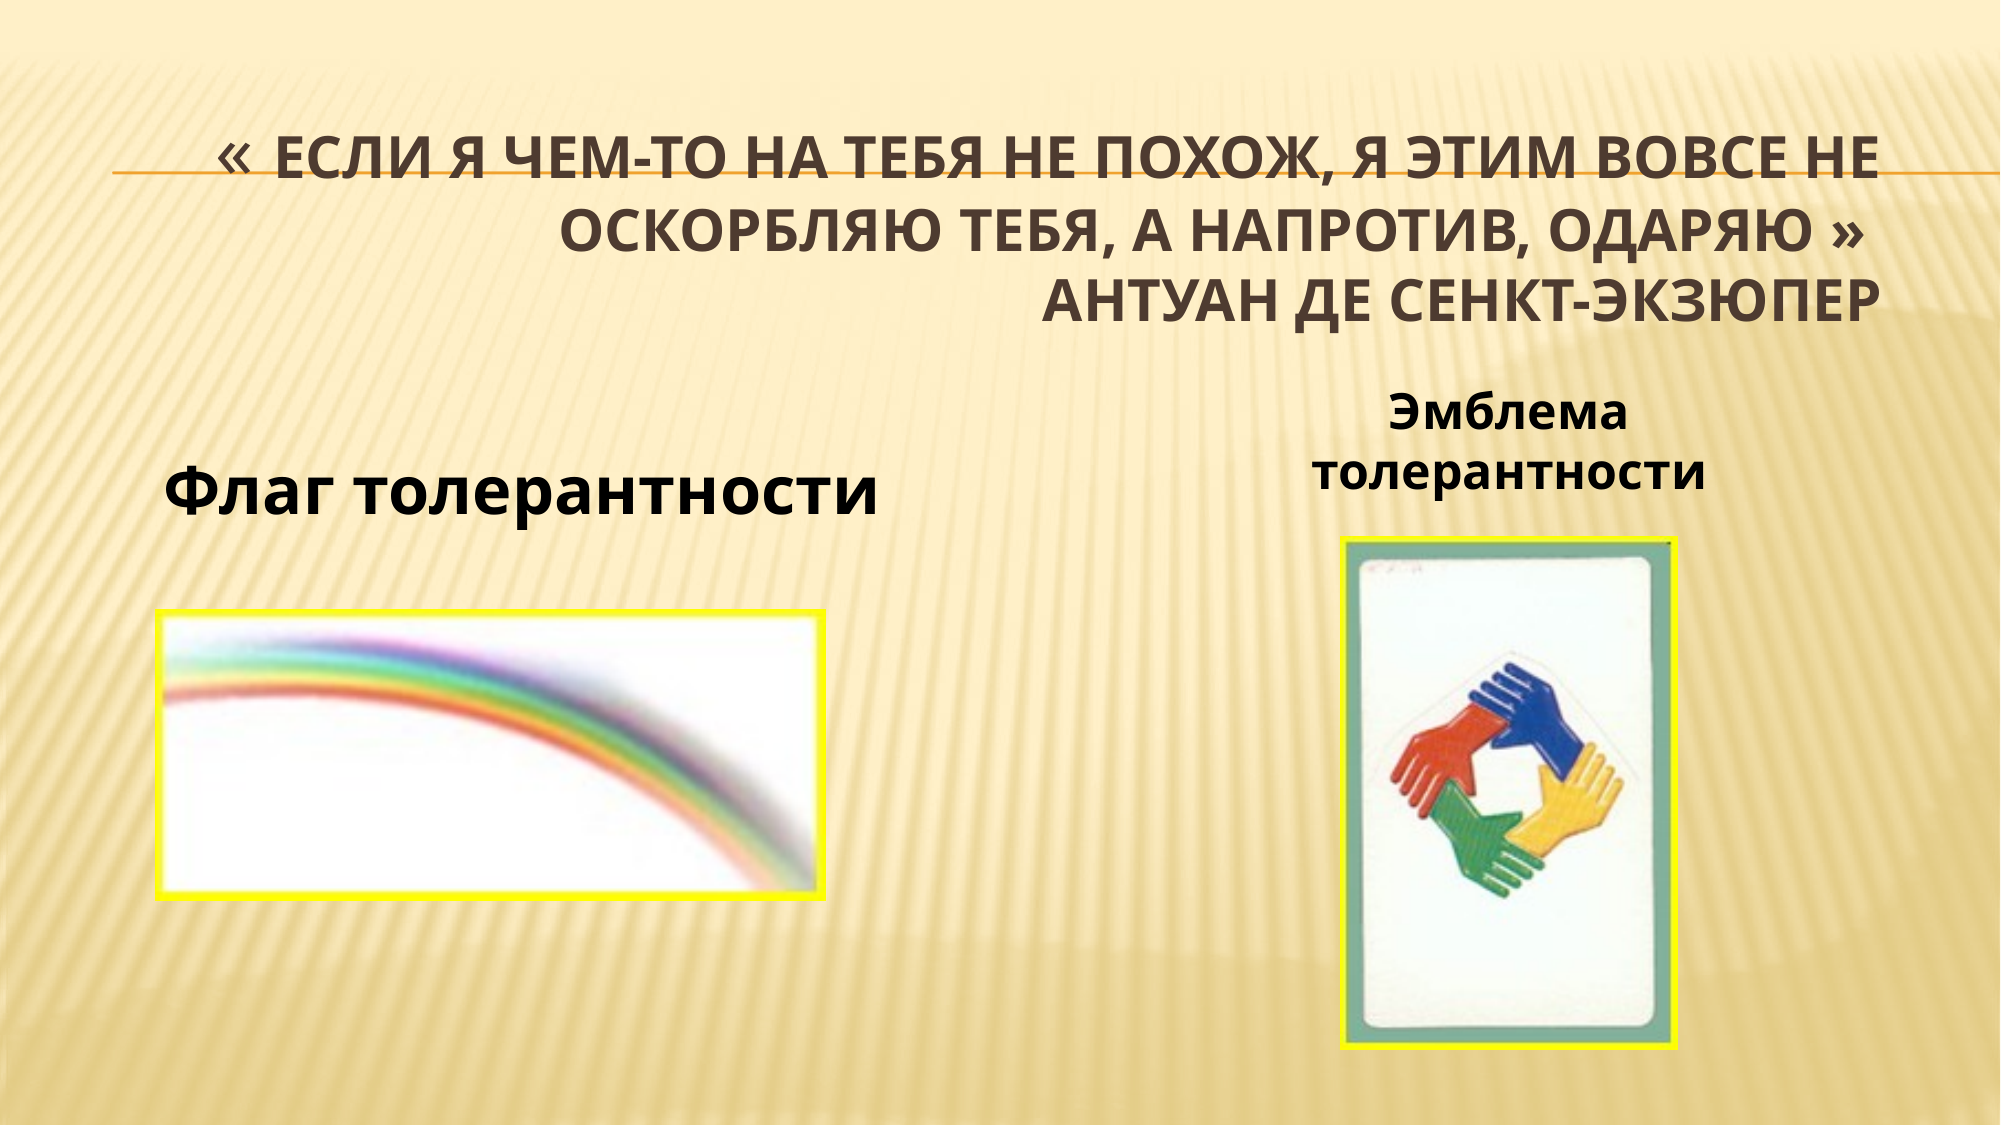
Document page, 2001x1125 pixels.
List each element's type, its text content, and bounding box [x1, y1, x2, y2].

text_box Флаг толерантности [117, 440, 928, 536]
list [154, 609, 827, 901]
picture [1340, 536, 1679, 1051]
text_box Эмблема толерантности [1223, 372, 1795, 507]
title « Если я чем-то на тебя не похож, я этим вовсе не оскорбляю тебя, а напротив, одаряю » Антуан де Сенкт-Экзюпер [171, 26, 1897, 411]
